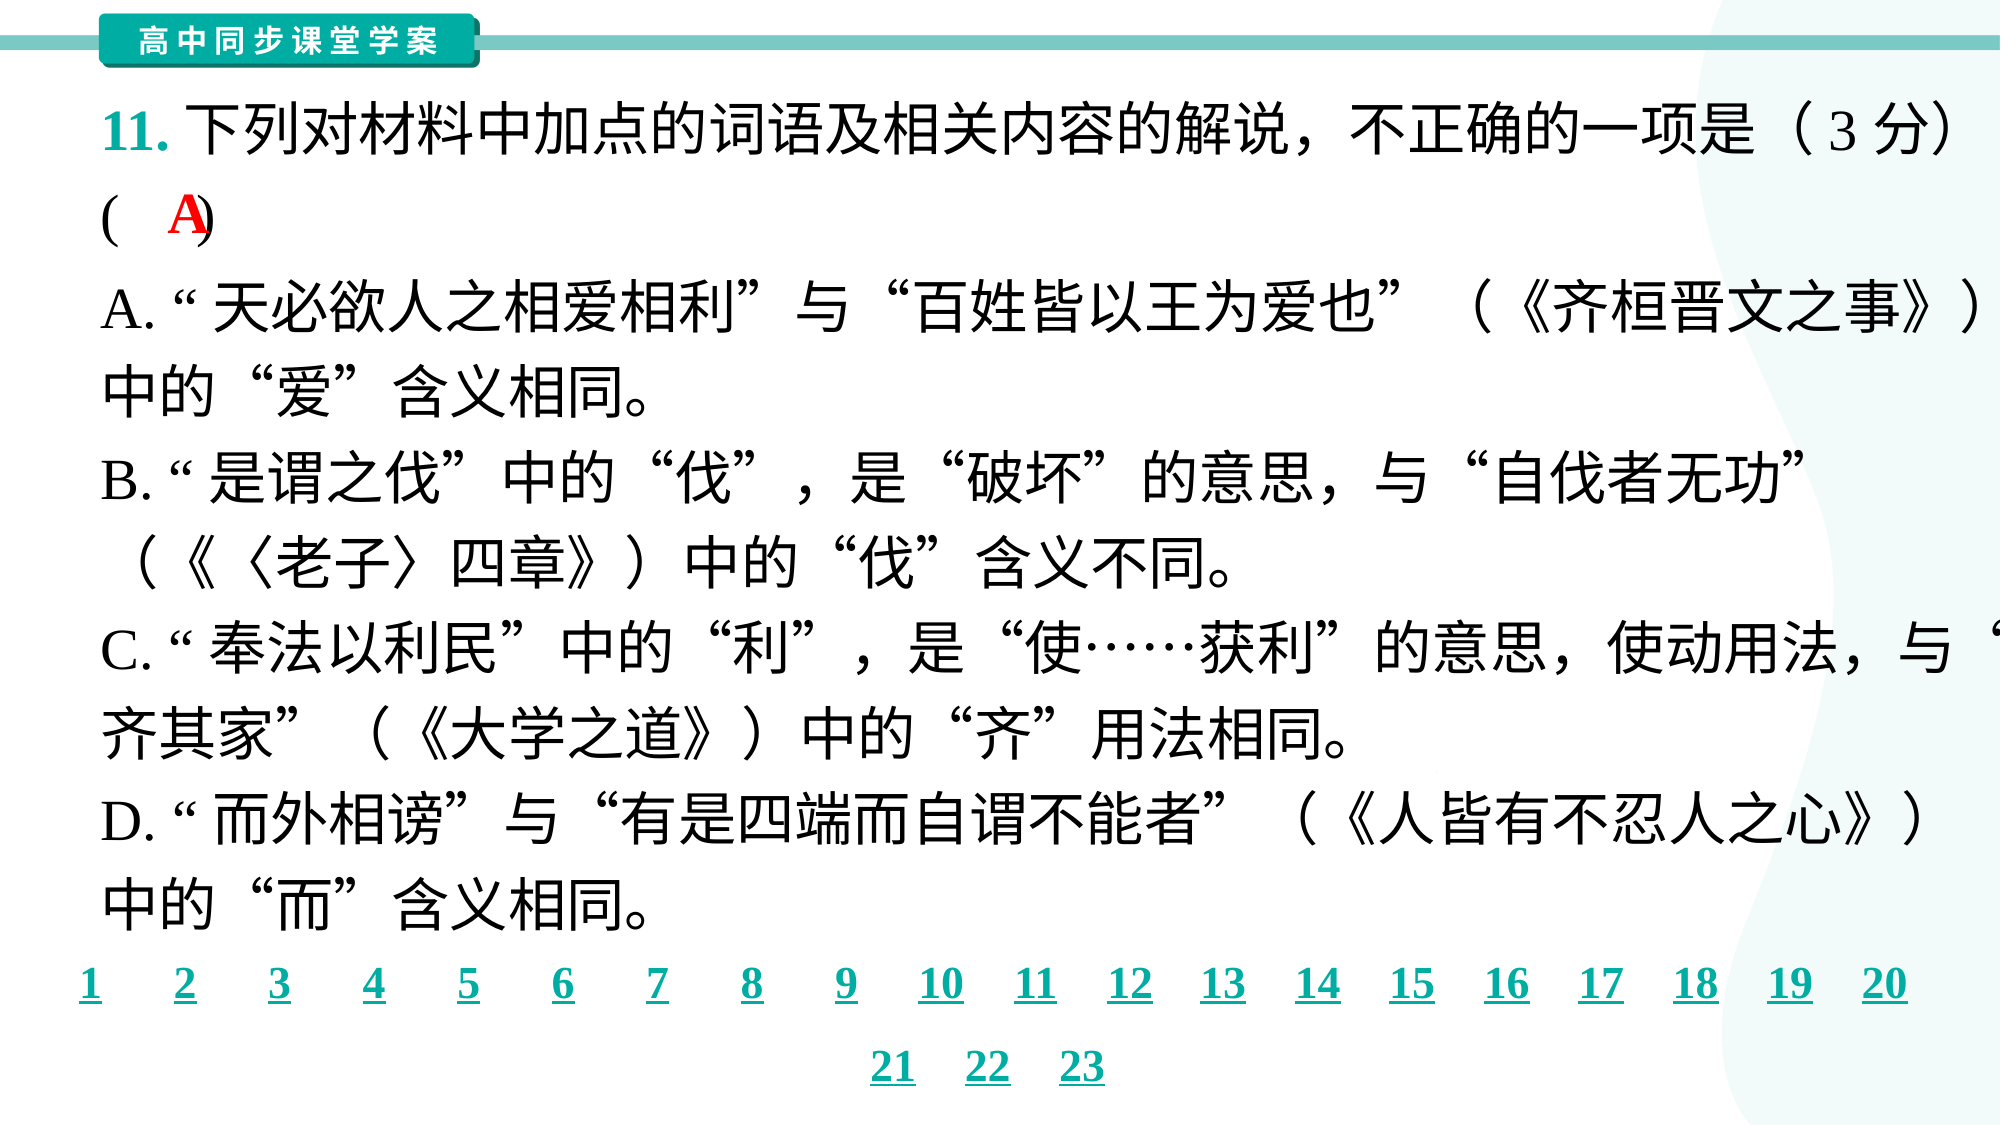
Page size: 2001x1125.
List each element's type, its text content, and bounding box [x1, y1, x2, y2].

text_box A. “天必欲人之相爱相利”与“百姓皆以王为爱也”（《齐桓晋文之事》） 中的“爱”含义相同。 B. “是谓之伐”中的“伐”，是“破坏”的意思，与“自伐者无功” （《〈老子〉四章》）中的“伐”含义不同。 C. “奉法以利民”中的“利”，是“使……获利”的意思，使动用法，与“先 齐其家”（《大学之道》）中的“齐”用法相同。 D. “而外相谤”与“有是四端而自谓不能者”（《人皆有不忍人之心》） 中的“而”含义相同。 [100, 254, 1899, 938]
text_box 11.下列对材料中加点的词语及相关内容的解说，不正确的一项是（3分） ( ) [100, 76, 1899, 248]
picture [0, 0, 2000, 1125]
text_box A [145, 163, 231, 245]
